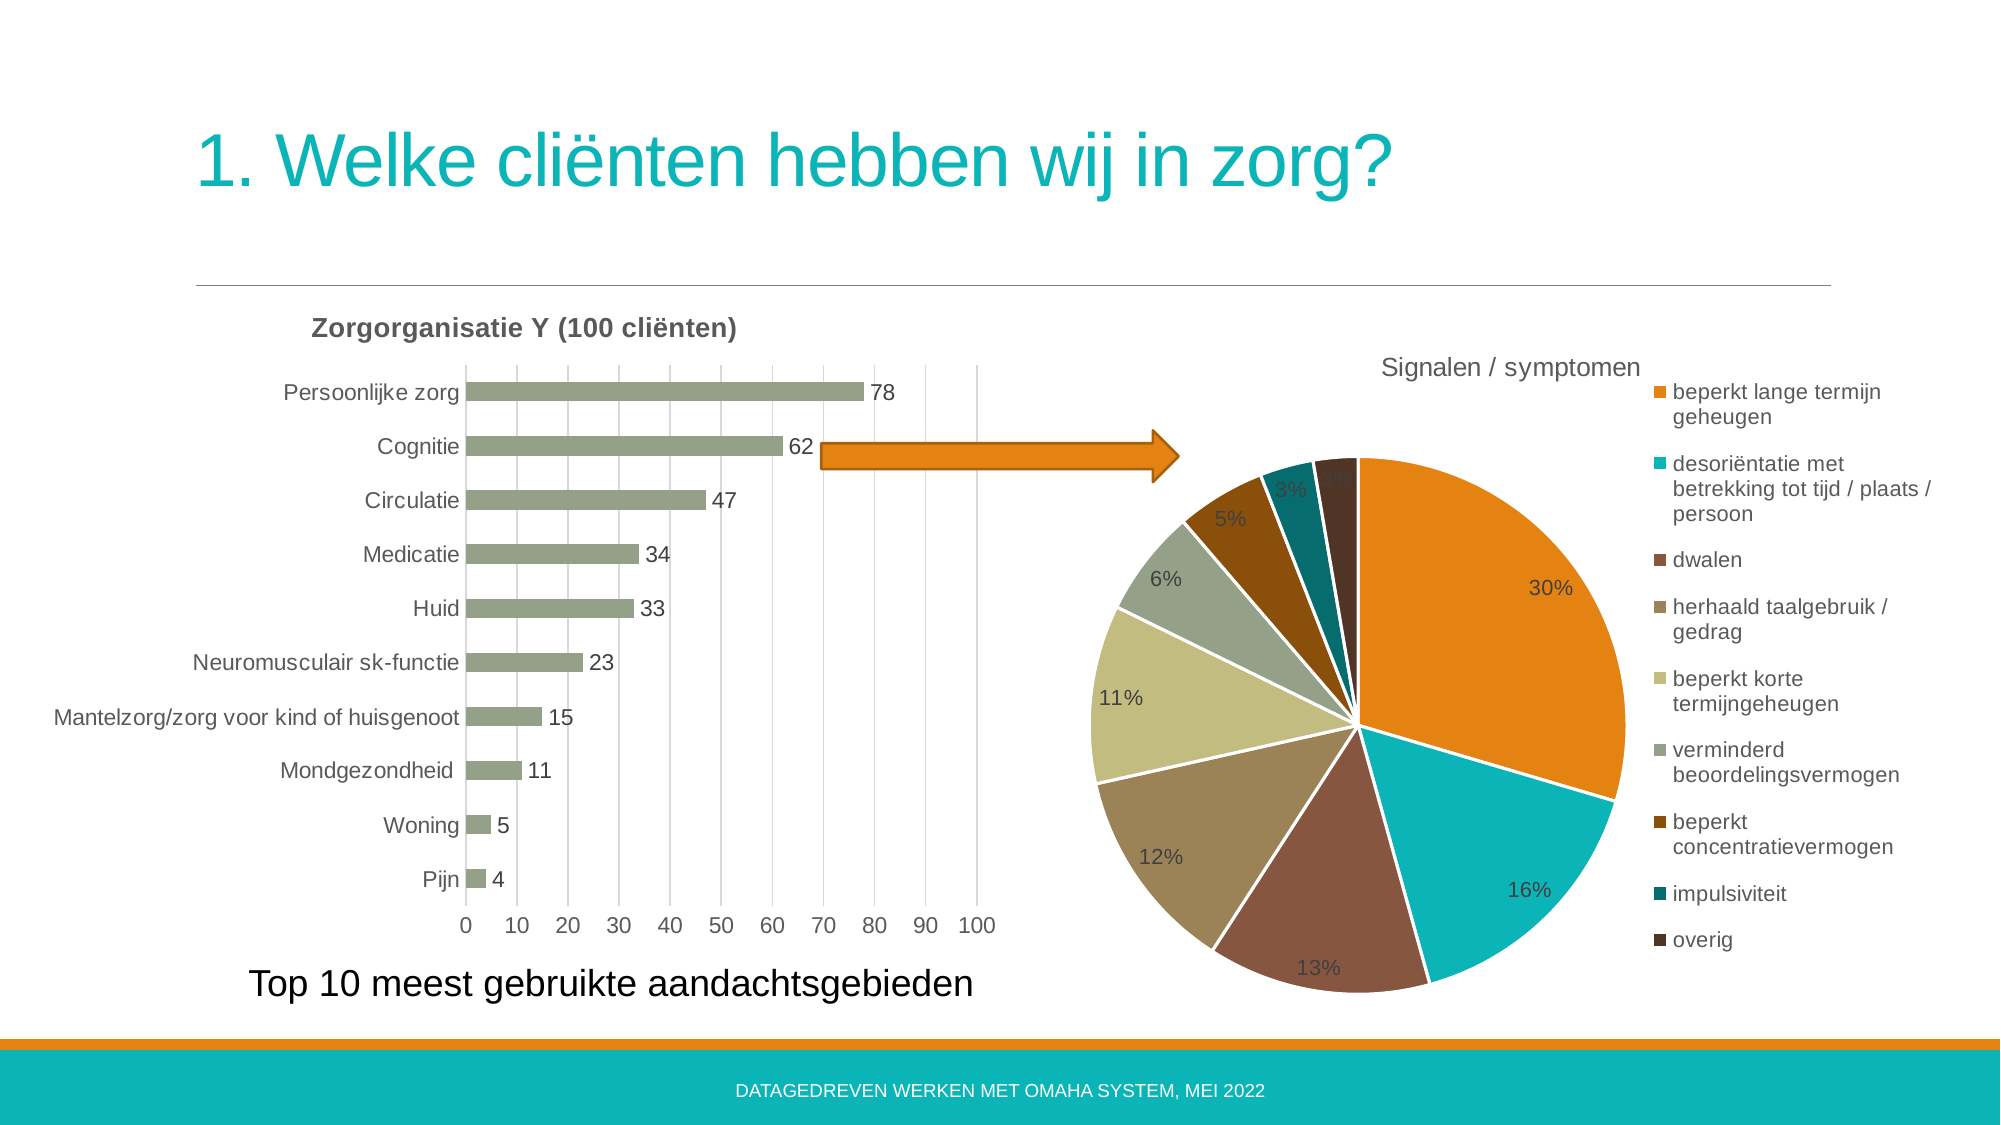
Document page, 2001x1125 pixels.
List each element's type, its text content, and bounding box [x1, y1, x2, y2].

chart [1071, 322, 1951, 1028]
chart [33, 281, 1016, 953]
footer Datagedreven werken met Omaha System, mei 2022 [604, 1059, 1396, 1120]
text_box Top 10 meest gebruikte aandachtsgebieden [233, 960, 1000, 1012]
text_box [1025, 441, 1068, 471]
title 1. Welke cliënten hebben wij in zorg? [180, 47, 1830, 222]
